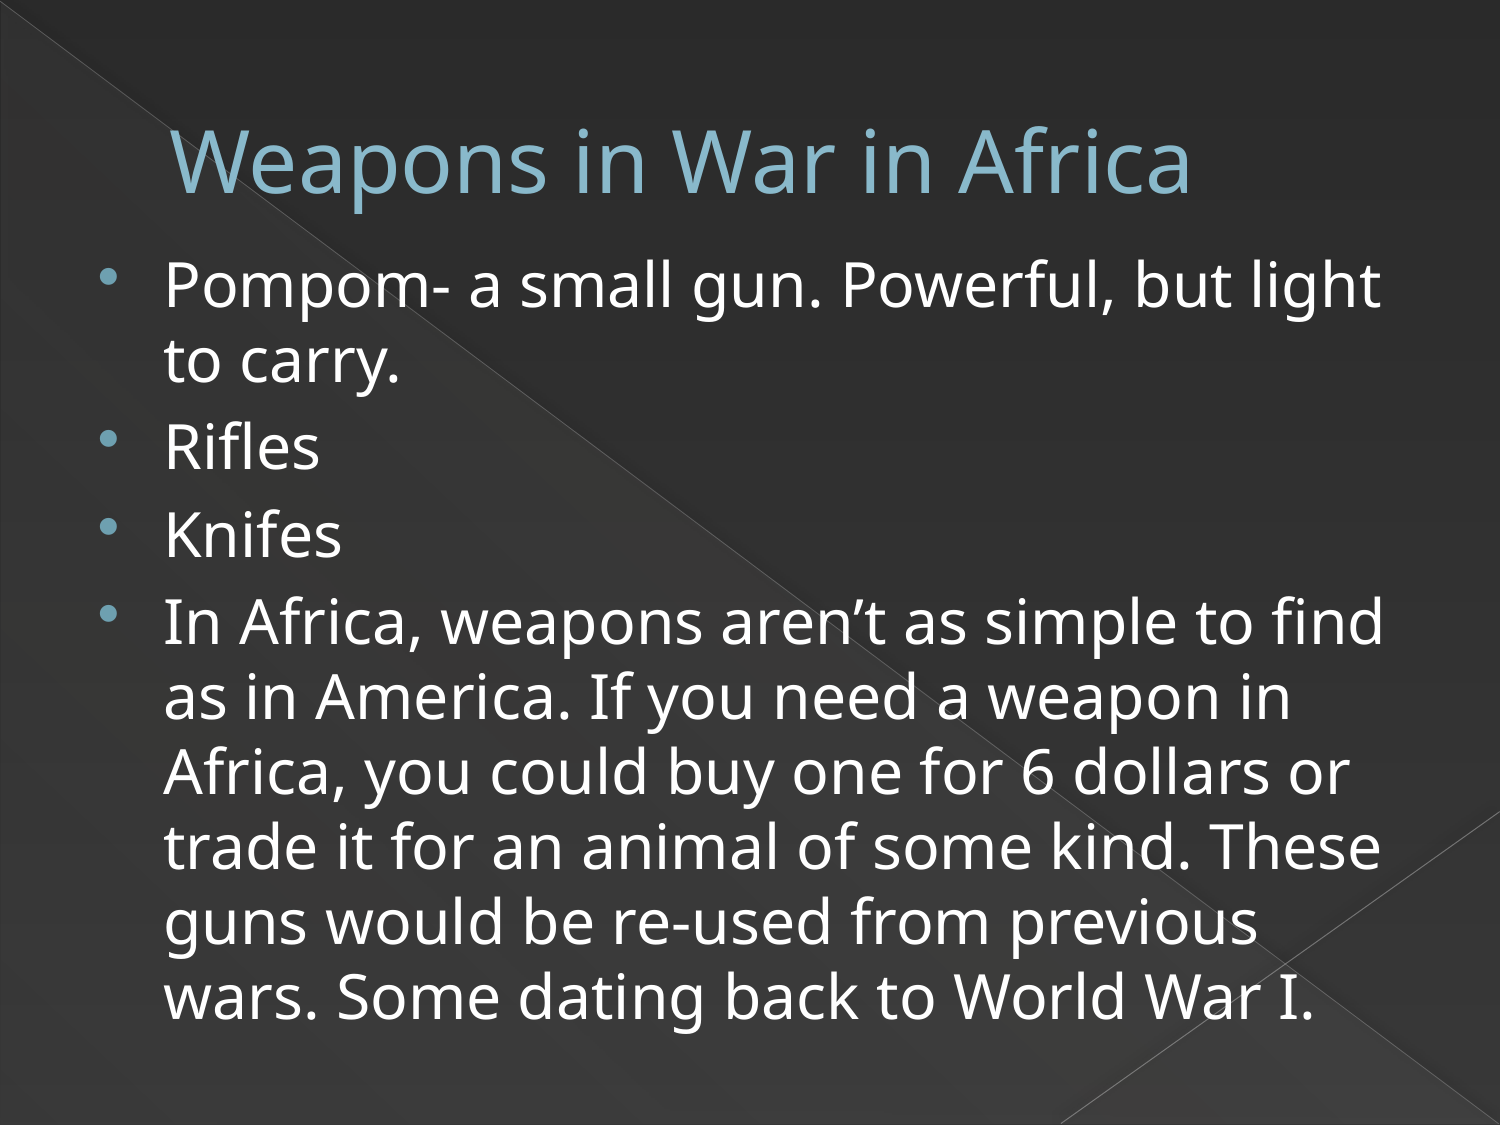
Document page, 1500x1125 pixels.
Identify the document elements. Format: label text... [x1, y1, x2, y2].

title Weapons in War in Africa [75, 43, 1425, 237]
list Pompom- a small gun. Powerful, but light to carry. Rifles Knifes In Africa, weapons aren’t as simple to find as in America. If you need a weapon in Africa, you could buy one for 6 dollars or trade it for an animal of some kind. These guns would be re-used from previous wars. Some dating back to World War I. [75, 237, 1425, 1059]
